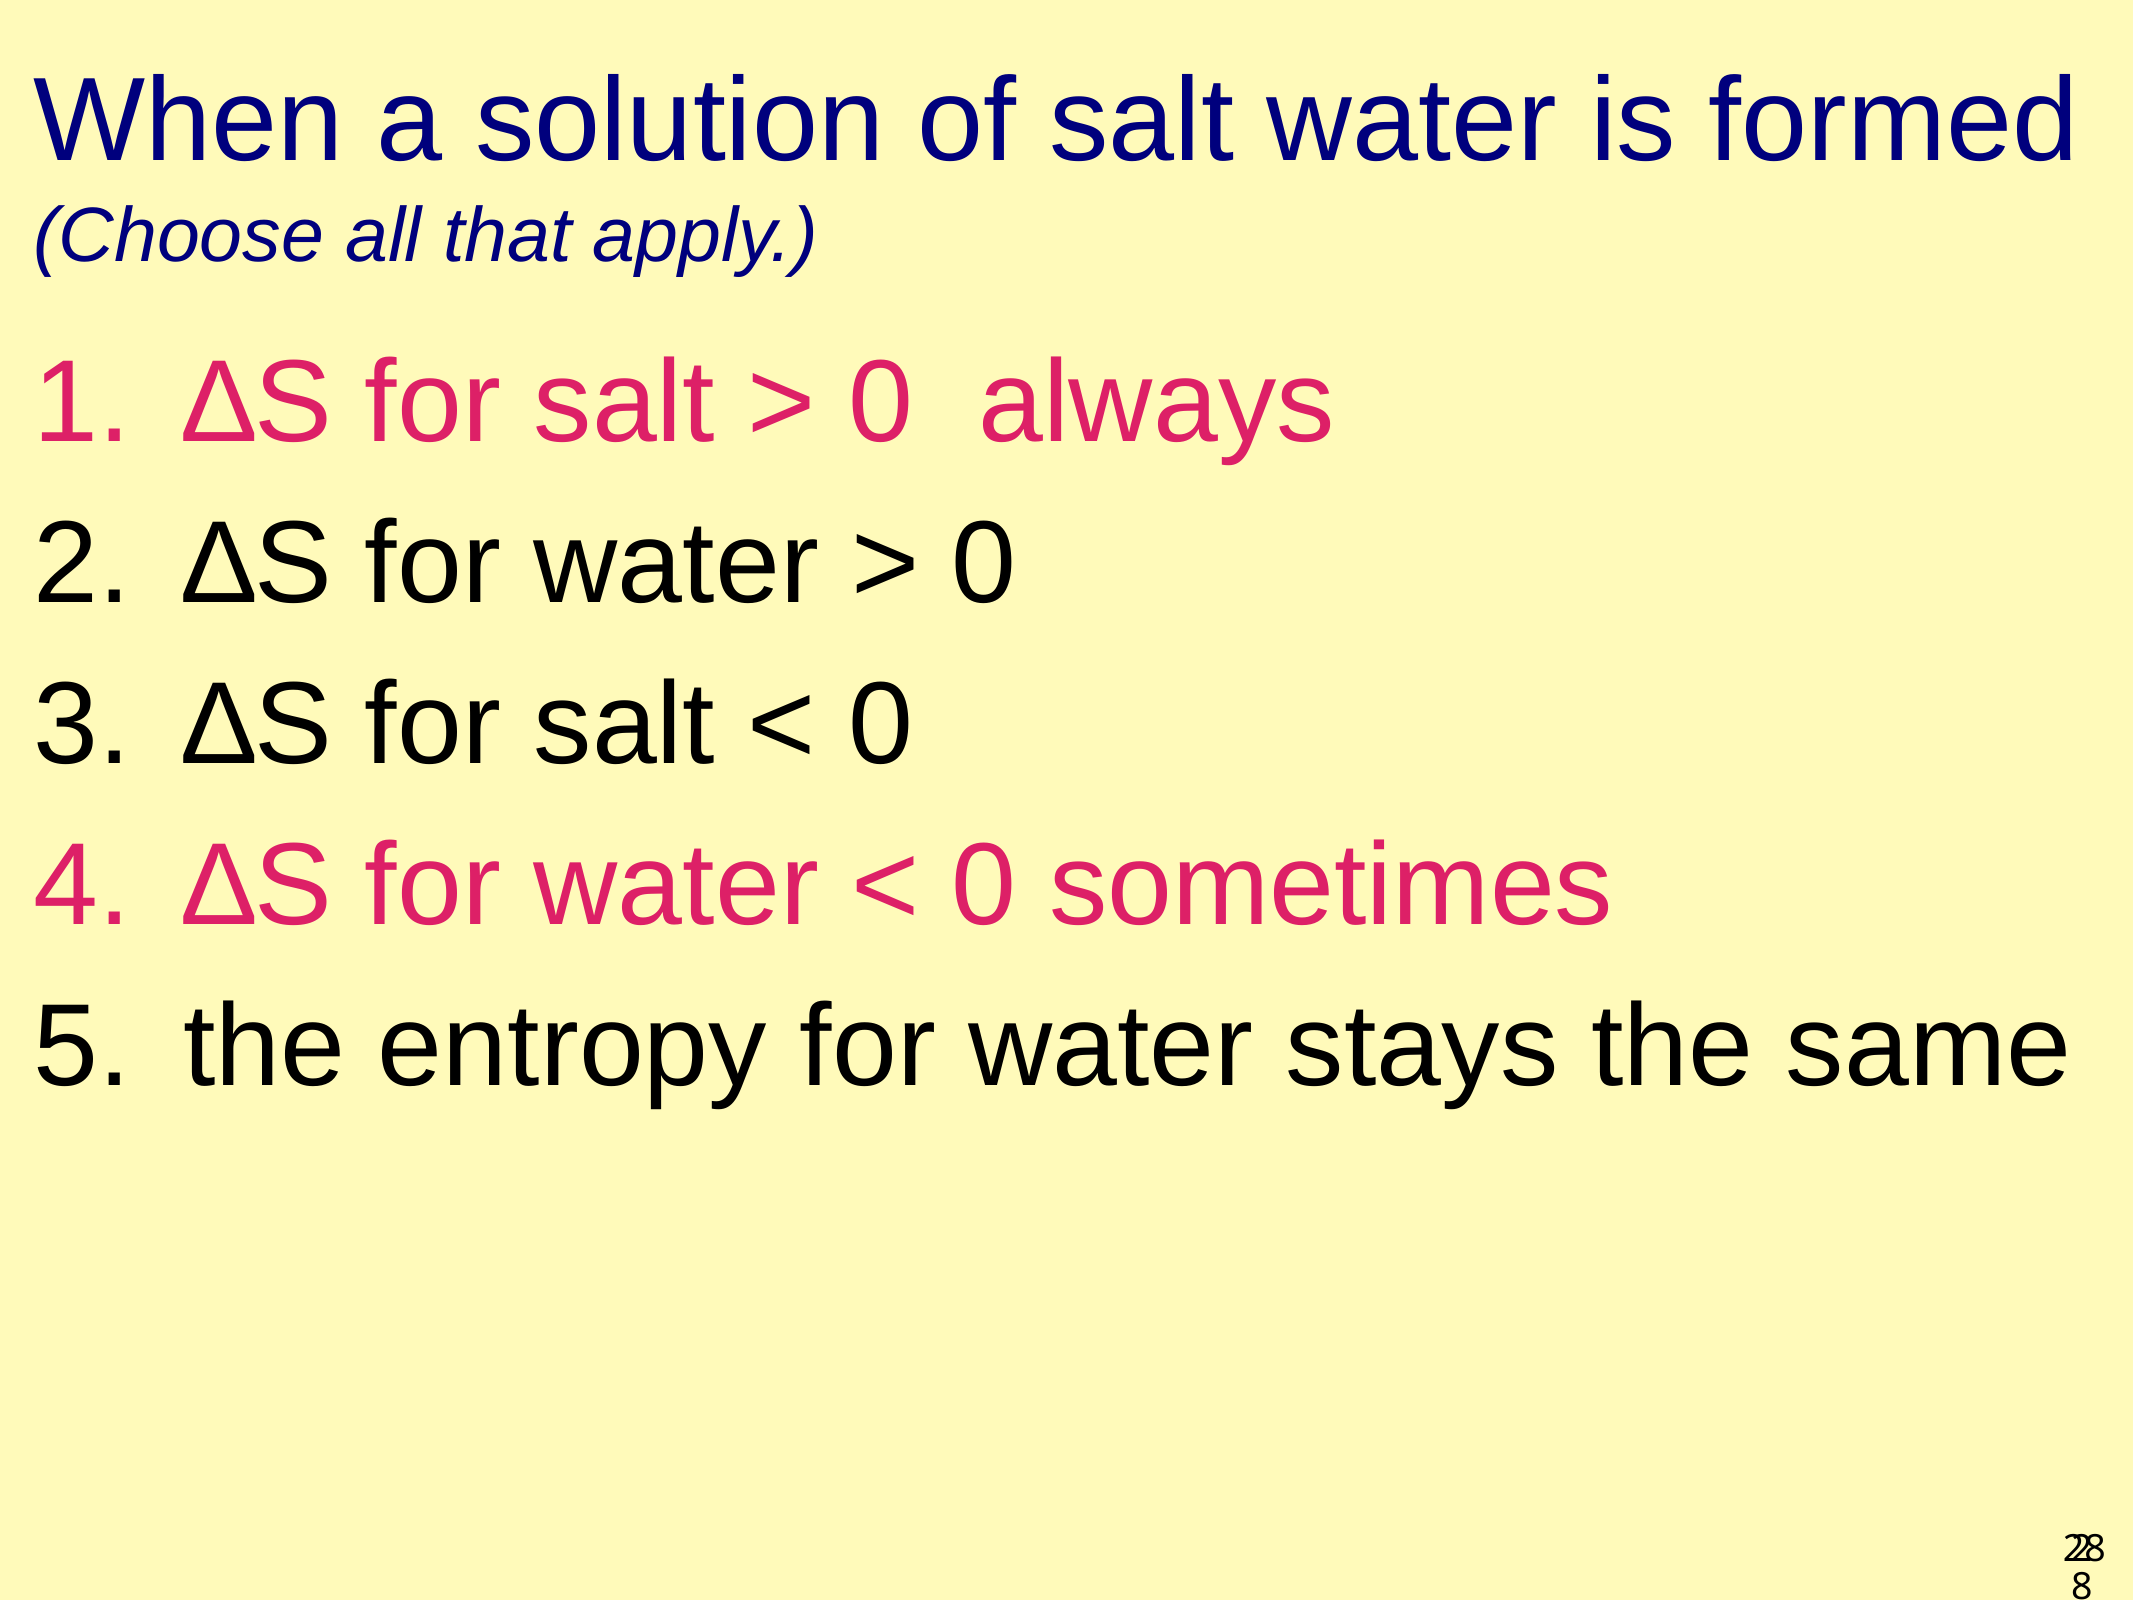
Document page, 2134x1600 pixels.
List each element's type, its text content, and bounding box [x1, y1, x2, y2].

title When a solution of salt water is formed (Choose all that apply.) [32, 41, 2116, 303]
list ∆S for salt > 0 always ∆S for water > 0 ∆S for salt < 0 ∆S for water < 0 sometimes the entropy for water stays the same [32, 324, 2116, 1578]
text_box 28 [2056, 1516, 2113, 1578]
